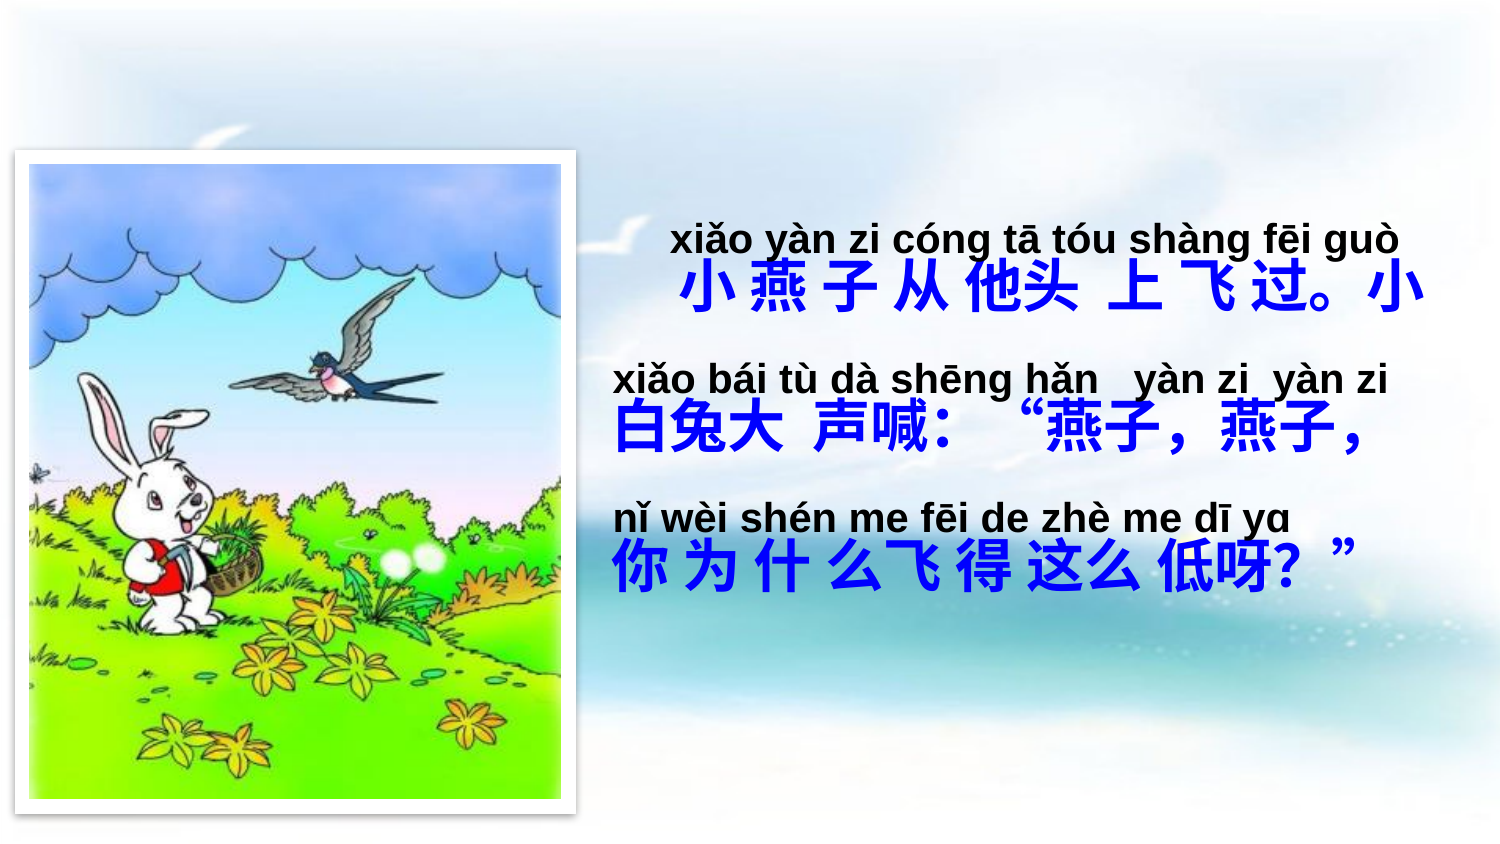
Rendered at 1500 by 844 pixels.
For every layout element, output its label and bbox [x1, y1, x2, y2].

picture [0, 0, 1500, 844]
text_box [596, 114, 1442, 728]
